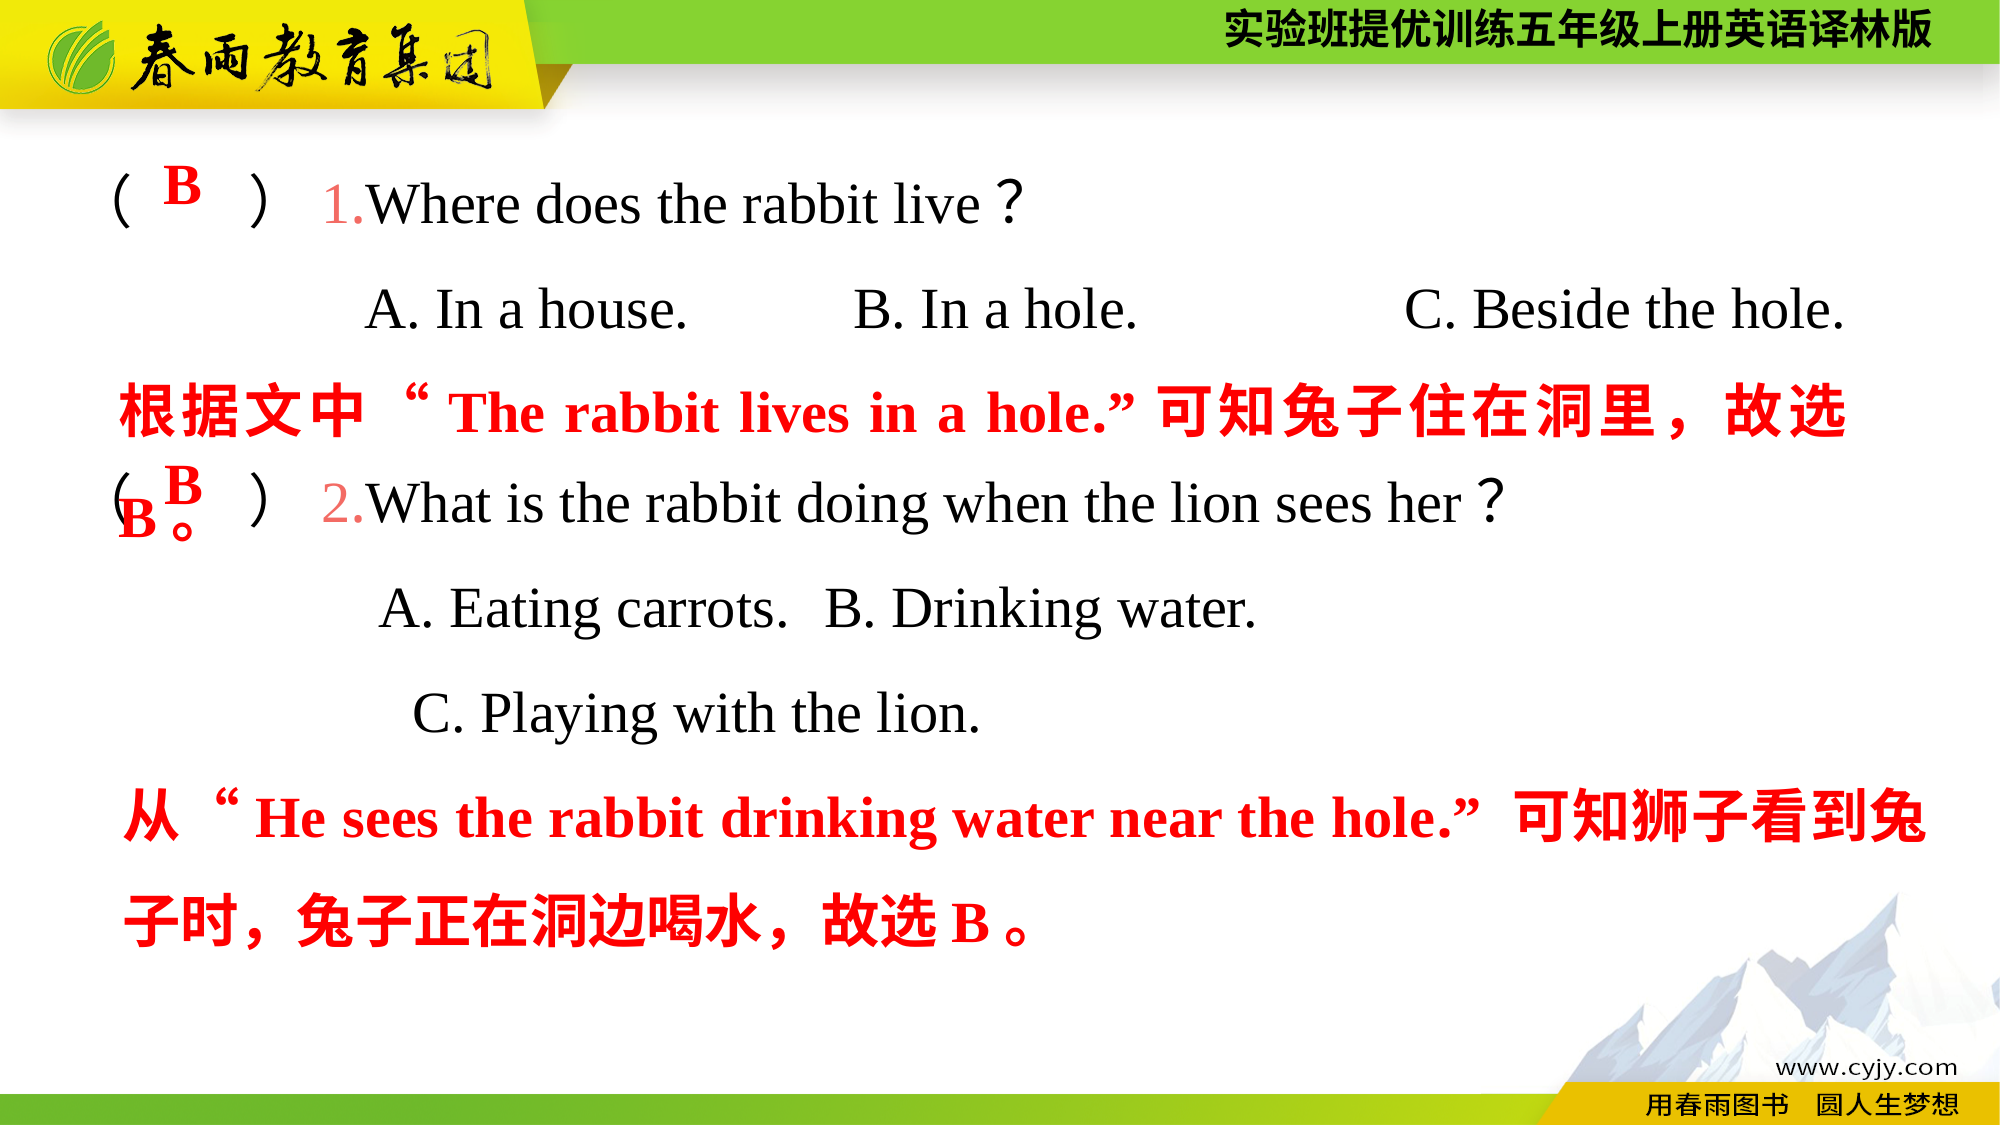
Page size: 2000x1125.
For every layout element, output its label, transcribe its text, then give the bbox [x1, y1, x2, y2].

text_box B [149, 438, 219, 524]
list （ ）1.Where does the rabbit live？ A. In a house. B. In a hole. C. Beside the hole. （ ）2.What is the rabbit doing when the lion sees her？ A. Eating carrots. B. Drinking water. C. Playing with the lion. [59, 122, 1944, 759]
text_box B [148, 138, 217, 224]
text_box 从“He sees the rabbit drinking water near the hole.” 可知狮子看到兔子时，兔子正在洞边喝水，故选B。 [107, 736, 1944, 962]
picture [0, 0, 2000, 1125]
text_box 根据文中“The rabbit lives in a hole.”可知兔子住在洞里，故选B。 [103, 331, 1876, 557]
